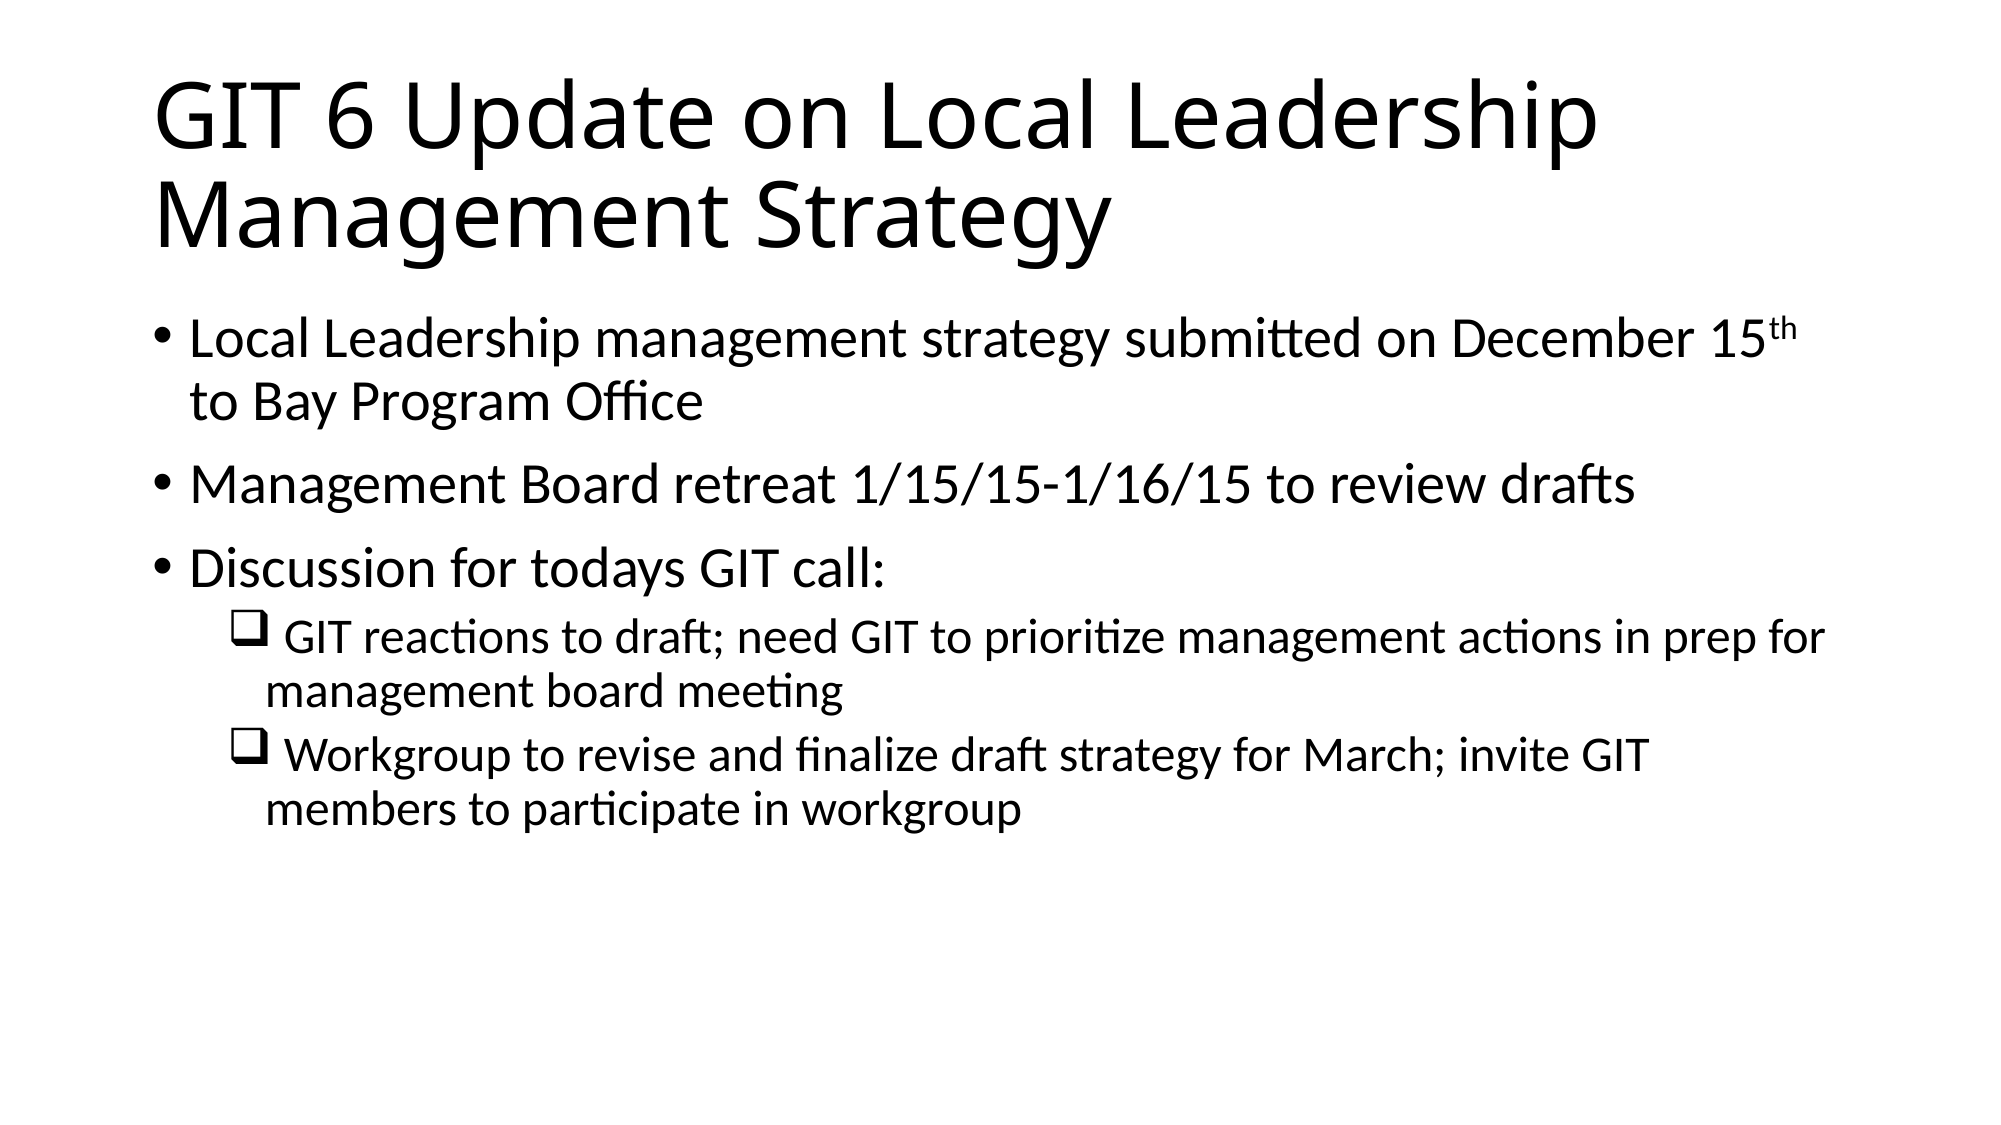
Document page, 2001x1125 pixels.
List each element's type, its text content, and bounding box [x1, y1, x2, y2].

list Local Leadership management strategy submitted on December 15th to Bay Program Office Management Board retreat 1/15/15-1/16/15 to review drafts Discussion for todays GIT call: GIT reactions to draft; need GIT to prioritize management actions in prep for management board meeting Workgroup to revise and finalize draft strategy for March; invite GIT members to participate in workgroup [137, 299, 1863, 1014]
title GIT 6 Update on Local Leadership Management Strategy [137, 59, 1863, 278]
